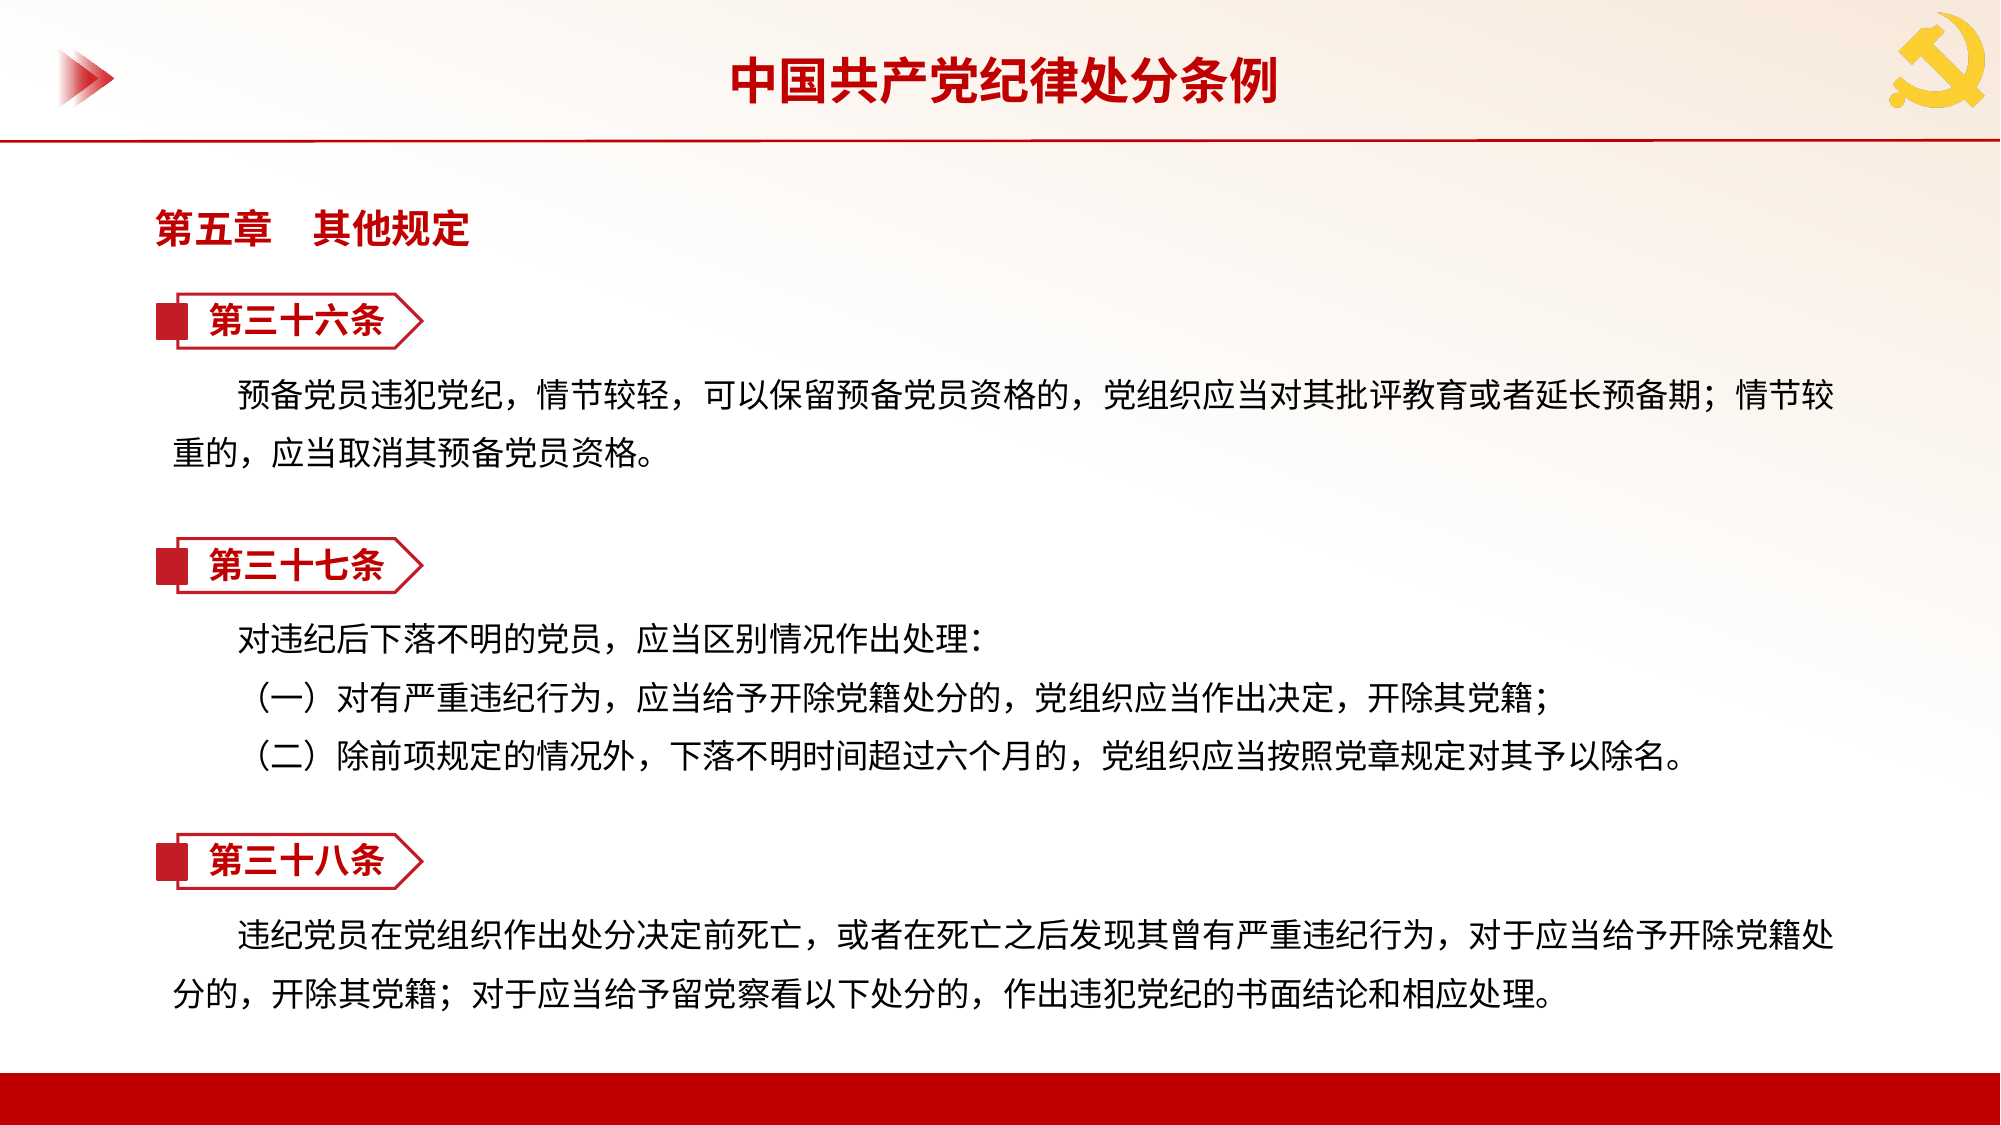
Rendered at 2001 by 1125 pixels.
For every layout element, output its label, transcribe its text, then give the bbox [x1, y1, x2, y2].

text_box 预备党员违犯党纪，情节较轻，可以保留预备党员资格的，党组织应当对其批评教育或者延长预备期；情节较重的，应当取消其预备党员资格。 [157, 348, 1850, 430]
text_box 第五章 其他规定 [139, 187, 1542, 260]
text_box [0, 1072, 2000, 1125]
text_box 中国共产党纪律处分条例 [303, 29, 1705, 117]
text_box 违纪党员在党组织作出处分决定前死亡，或者在死亡之后发现其曾有严重违纪行为，对于应当给予开除党籍处分的，开除其党籍；对于应当给予留党察看以下处分的，作出违犯党纪的书面结论和相应处理。 [157, 888, 1850, 970]
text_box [156, 535, 422, 594]
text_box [156, 831, 422, 890]
text_box 对违纪后下落不明的党员，应当区别情况作出处理： （一）对有严重违纪行为，应当给予开除党籍处分的，党组织应当作出决定，开除其党籍； （二）除前项规定的情况外，下落不明时间超过六个月的，党组织应当按照党章规定对其予以除名。 [157, 592, 1850, 675]
picture [1889, 12, 1985, 108]
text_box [156, 290, 422, 349]
